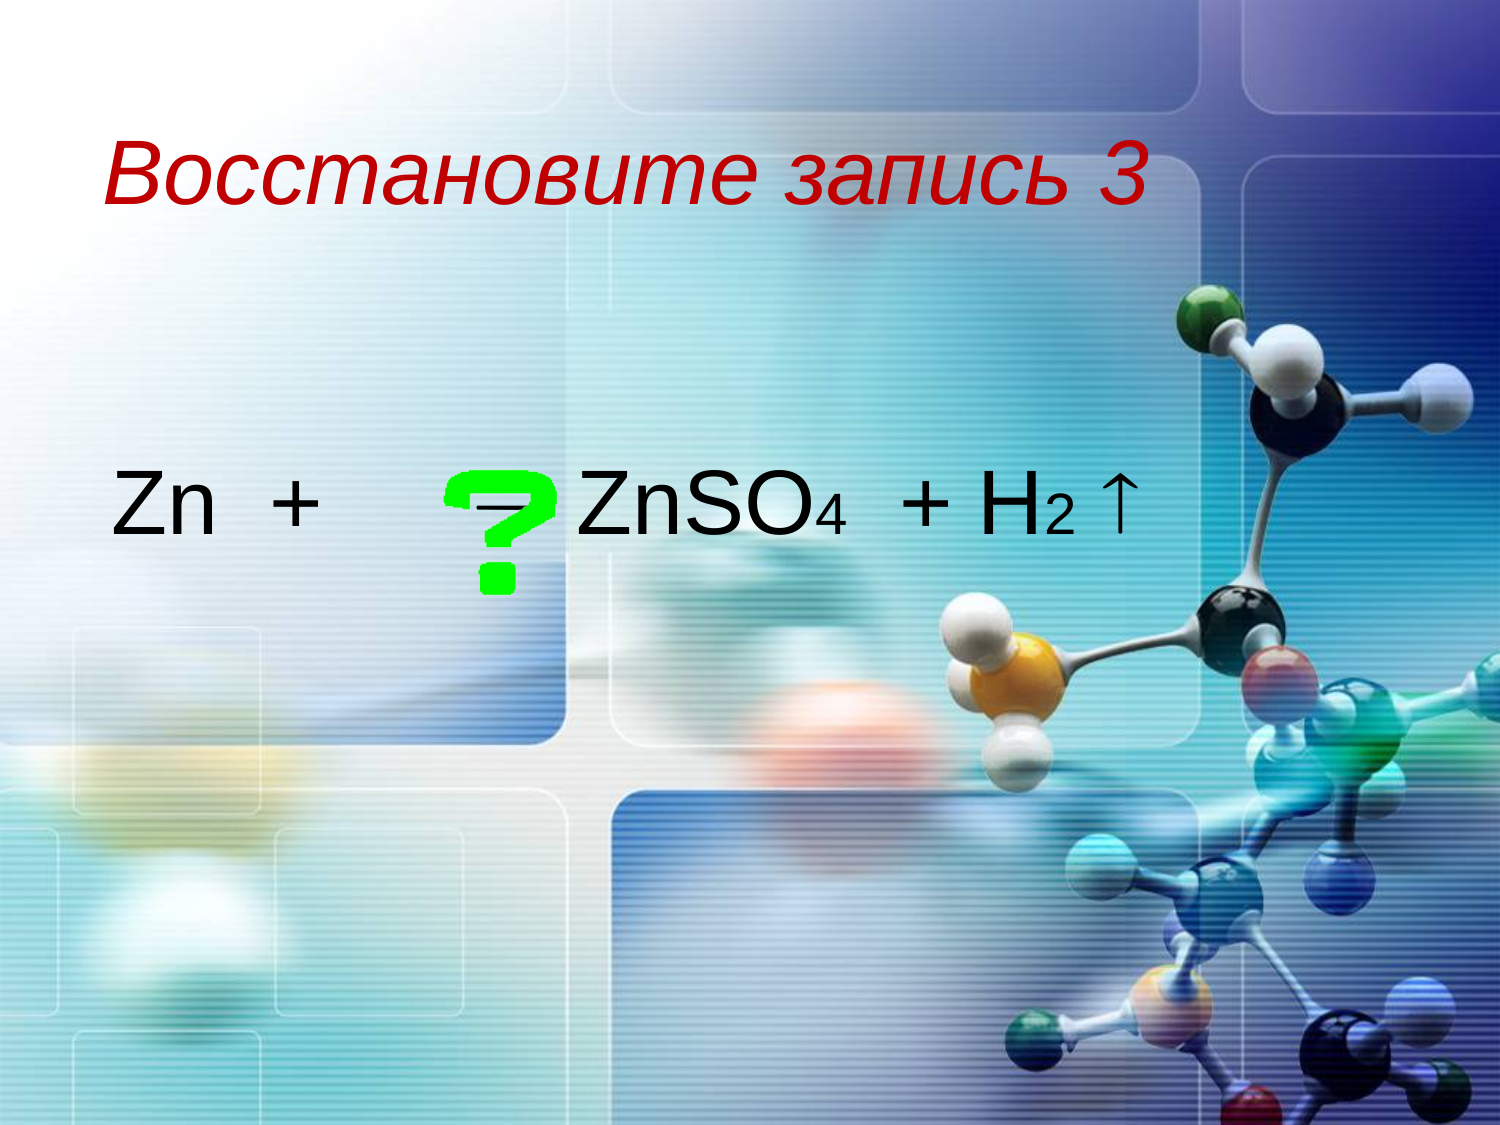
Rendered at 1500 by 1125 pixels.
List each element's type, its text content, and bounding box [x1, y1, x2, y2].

title Восстановите запись 3 Zn +  ZnSO4 + H2  [52, 266, 1200, 509]
text_box [88, 184, 1093, 323]
picture [0, 0, 1500, 1125]
